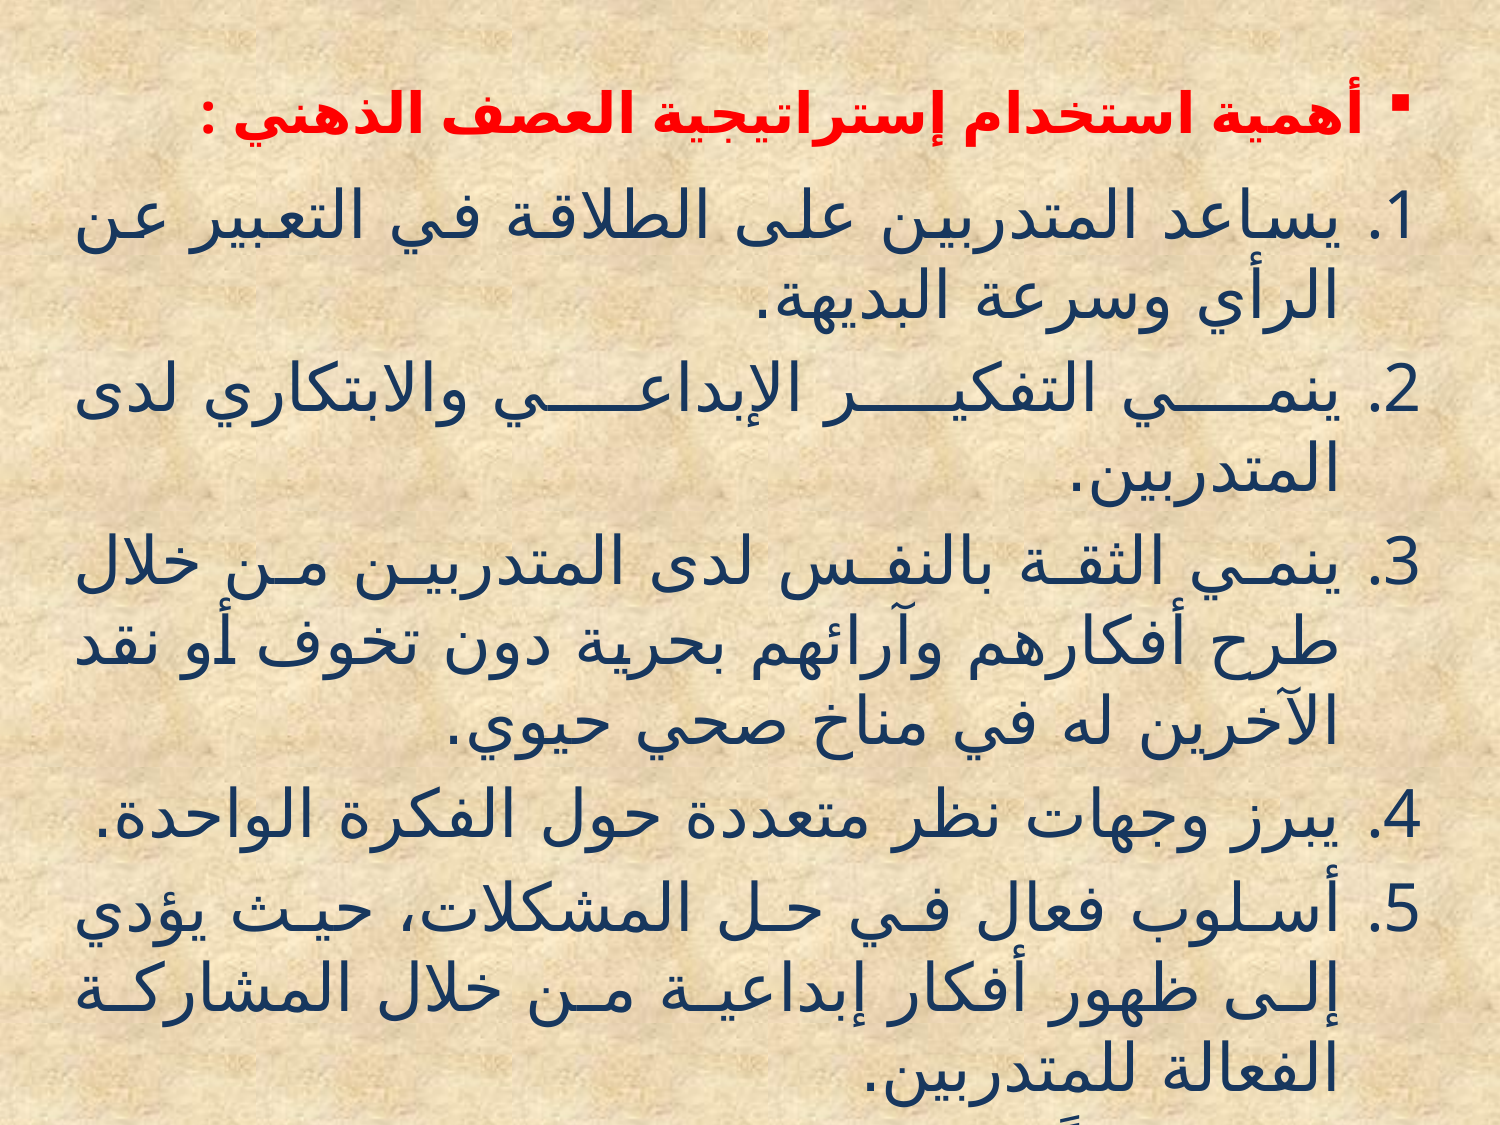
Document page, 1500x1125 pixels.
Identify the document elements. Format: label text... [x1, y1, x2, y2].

title أهمية استخدام إستراتيجية العصف الذهني : [75, 45, 1425, 164]
list يساعد المتدربين على الطلاقة في التعبير عن الرأي وسرعة البديهة. ينمي التفكير الإبداعي والابتكاري لدى المتدربين. ينمي الثقة بالنفس لدى المتدربين من خلال طرح أفكارهم وآرائهم بحرية دون تخوف أو نقد الآخرين له في مناخ صحي حيوي. يبرز وجهات نظر متعددة حول الفكرة الواحدة. أسلوب فعال في حل المشكلات، حيث يؤدي إلى ظهور أفكار إبداعية من خلال المشاركة الفعالة للمتدربين. يضفي جواً من البهجة على الموقف التعليمي. [58, 164, 1442, 1079]
picture [0, 0, 1500, 1125]
